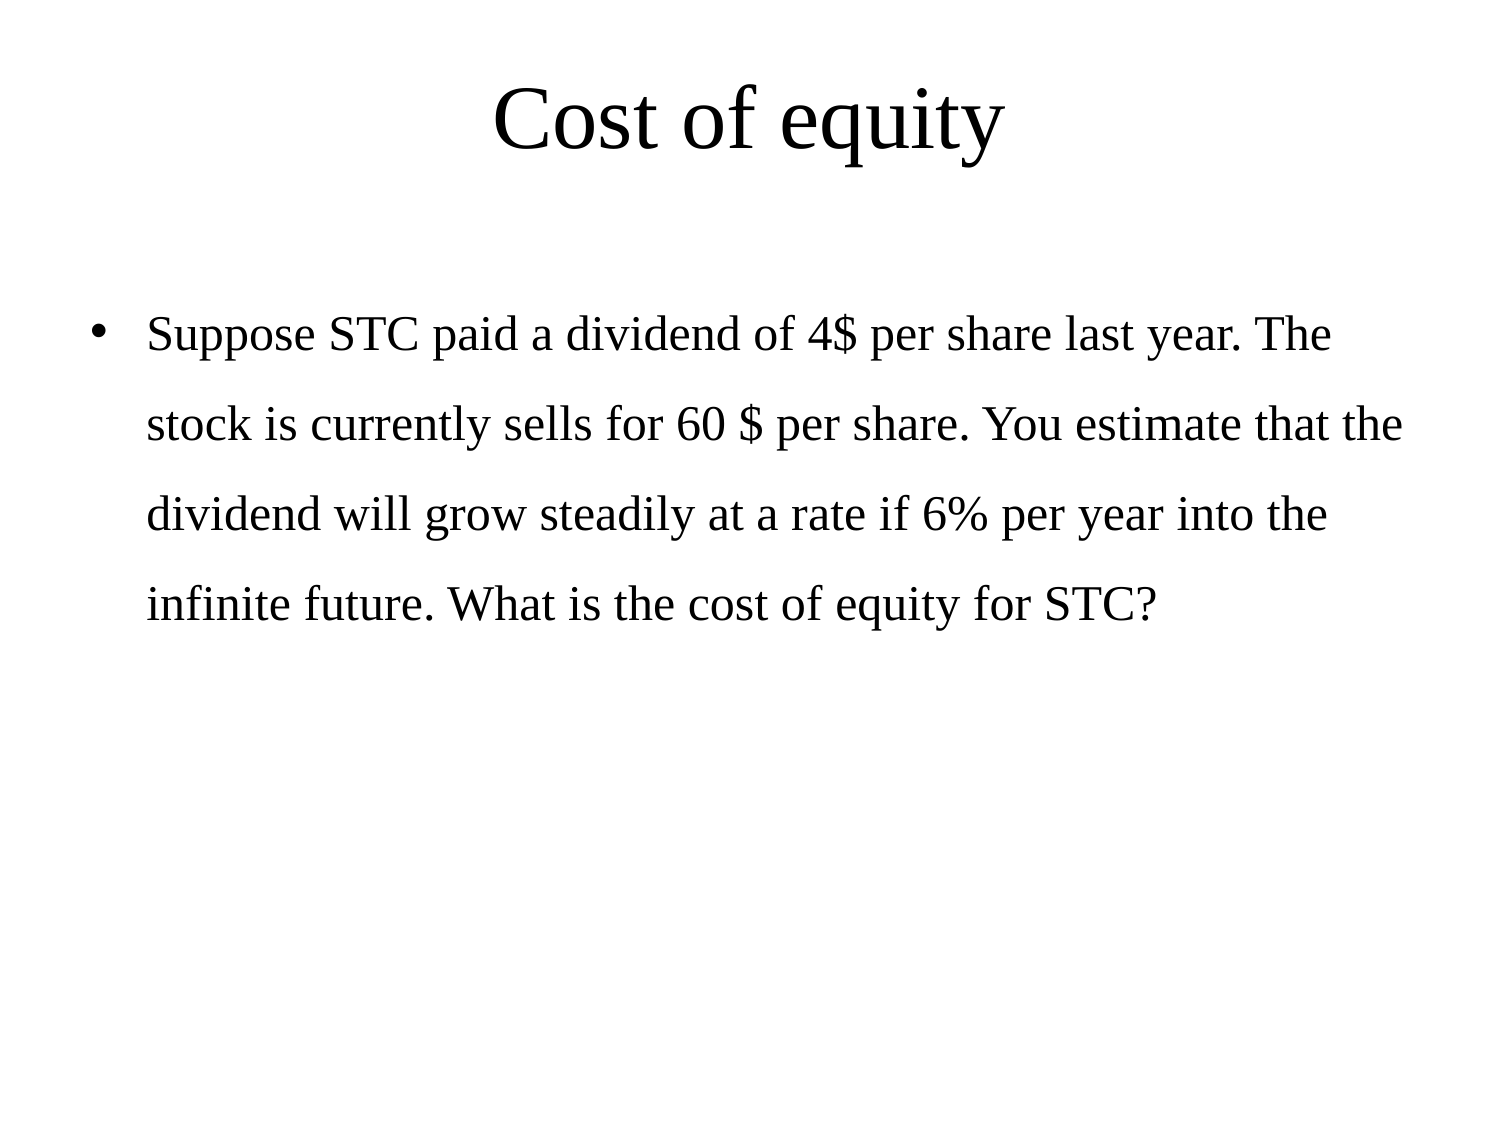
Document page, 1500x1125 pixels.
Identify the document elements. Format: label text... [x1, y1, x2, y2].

list Suppose STC paid a dividend of 4$ per share last year. The stock is currently sells for 60 $ per share. You estimate that the dividend will grow steadily at a rate if 6% per year into the infinite future. What is the cost of equity for STC? [75, 262, 1425, 1005]
title Cost of equity [49, 50, 1450, 175]
